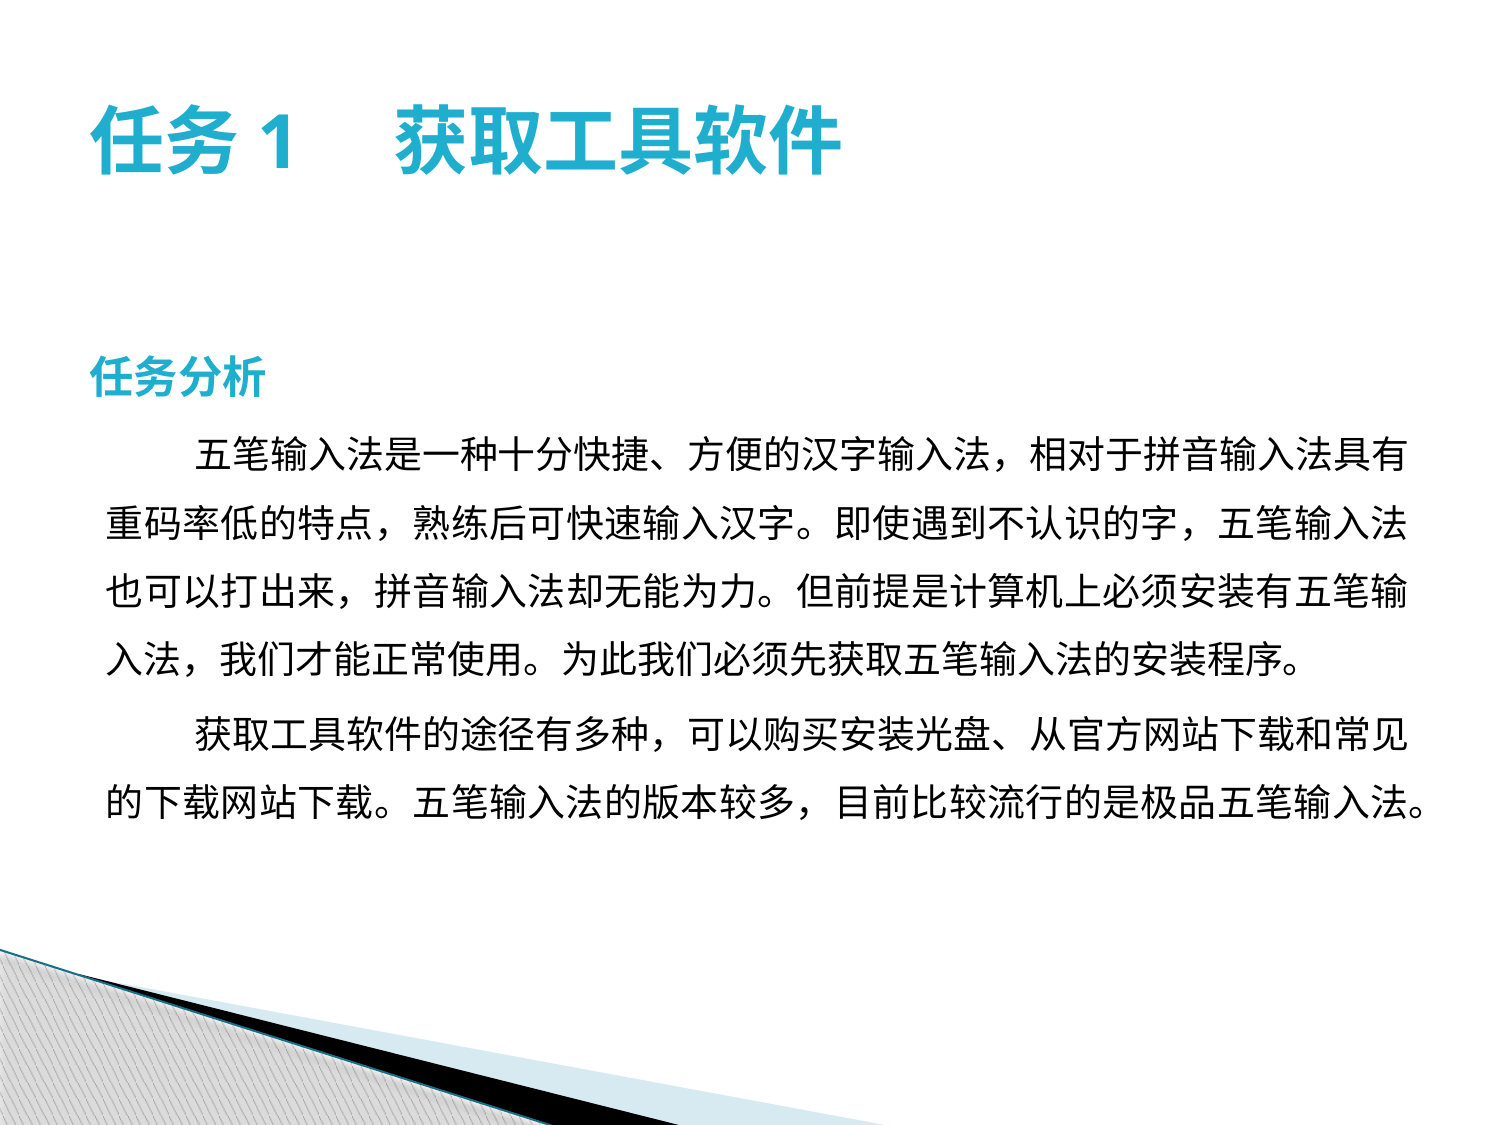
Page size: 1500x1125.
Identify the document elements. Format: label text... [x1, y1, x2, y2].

title 任务1 获取工具软件 [75, 45, 1425, 233]
list 任务分析 五笔输入法是一种十分快捷、方便的汉字输入法，相对于拼音输入法具有重码率低的特点，熟练后可快速输入汉字。即使遇到不认识的字，五笔输入法也可以打出来，拼音输入法却无能为力。但前提是计算机上必须安装有五笔输入法，我们才能正常使用。为此我们必须先获取五笔输入法的安装程序。 获取工具软件的途径有多种，可以购买安装光盘、从官方网站下载和常见的下载网站下载。五笔输入法的版本较多，目前比较流行的是极品五笔输入法。 [75, 309, 1425, 953]
